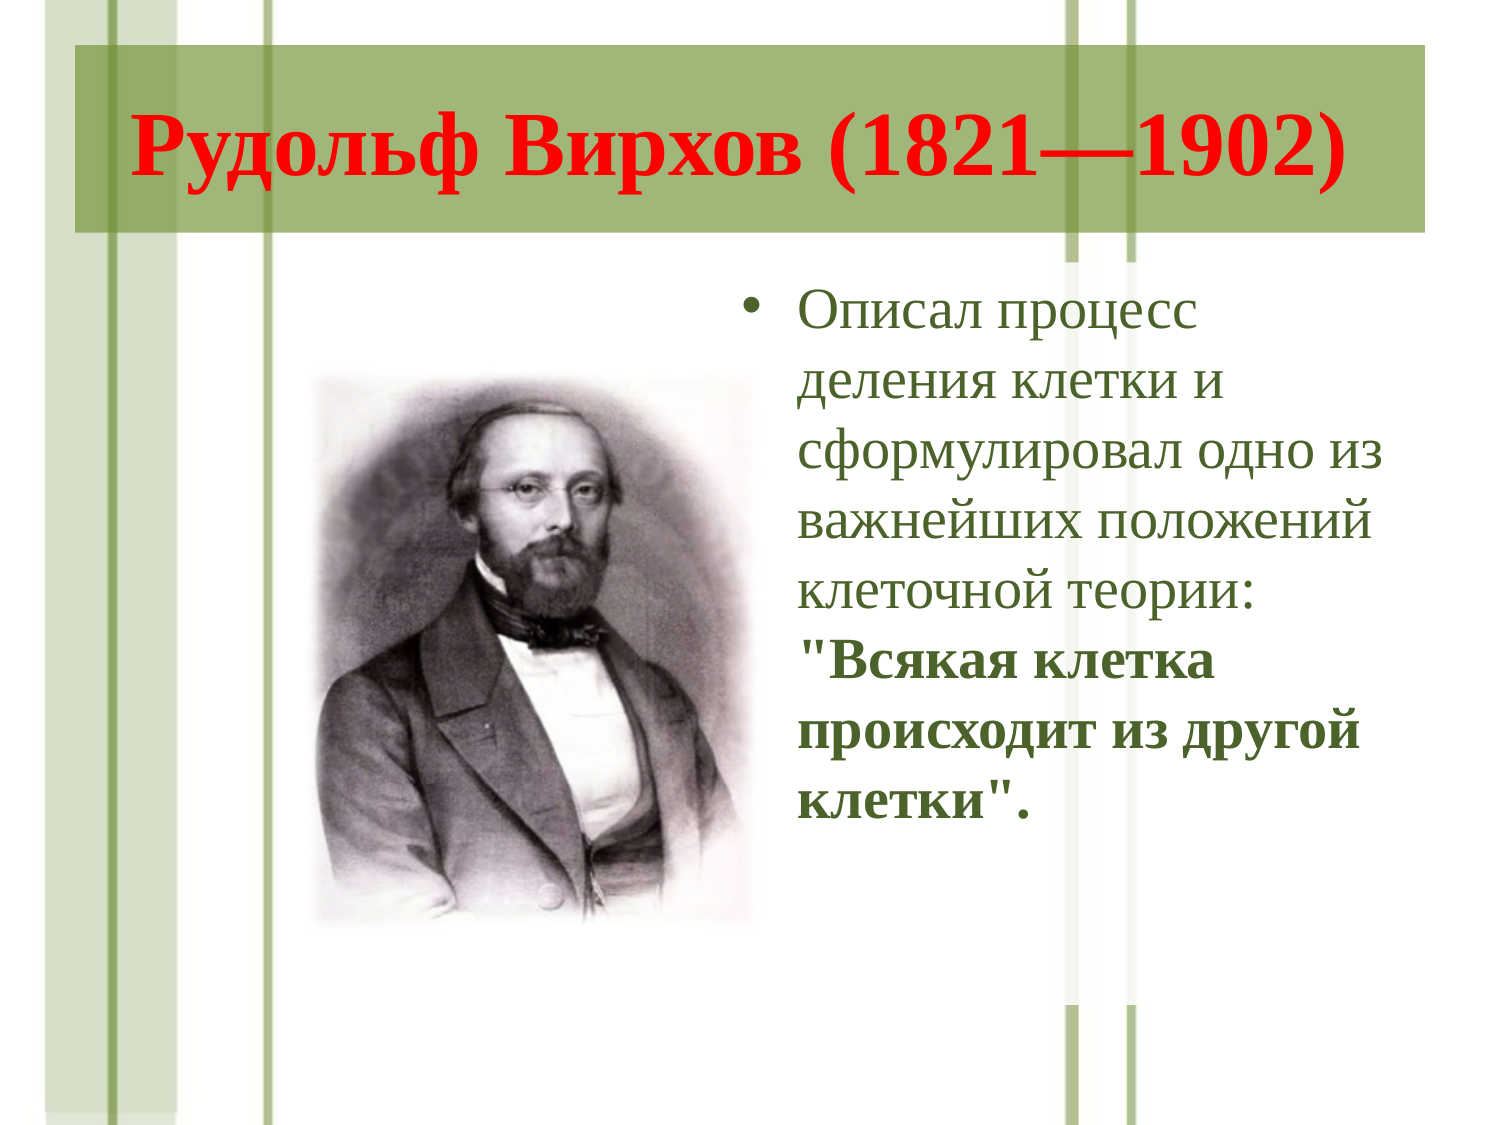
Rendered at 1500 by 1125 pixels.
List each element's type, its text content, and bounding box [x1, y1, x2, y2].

picture [0, 0, 1500, 1125]
title Рудольф Вирхов (1821—1902) [74, 44, 1426, 233]
list Описал процесс деления клетки и сформулировал одно из важнейших положений клеточной теории: "Всякая клетка происходит из другой клетки". [726, 262, 1426, 1006]
